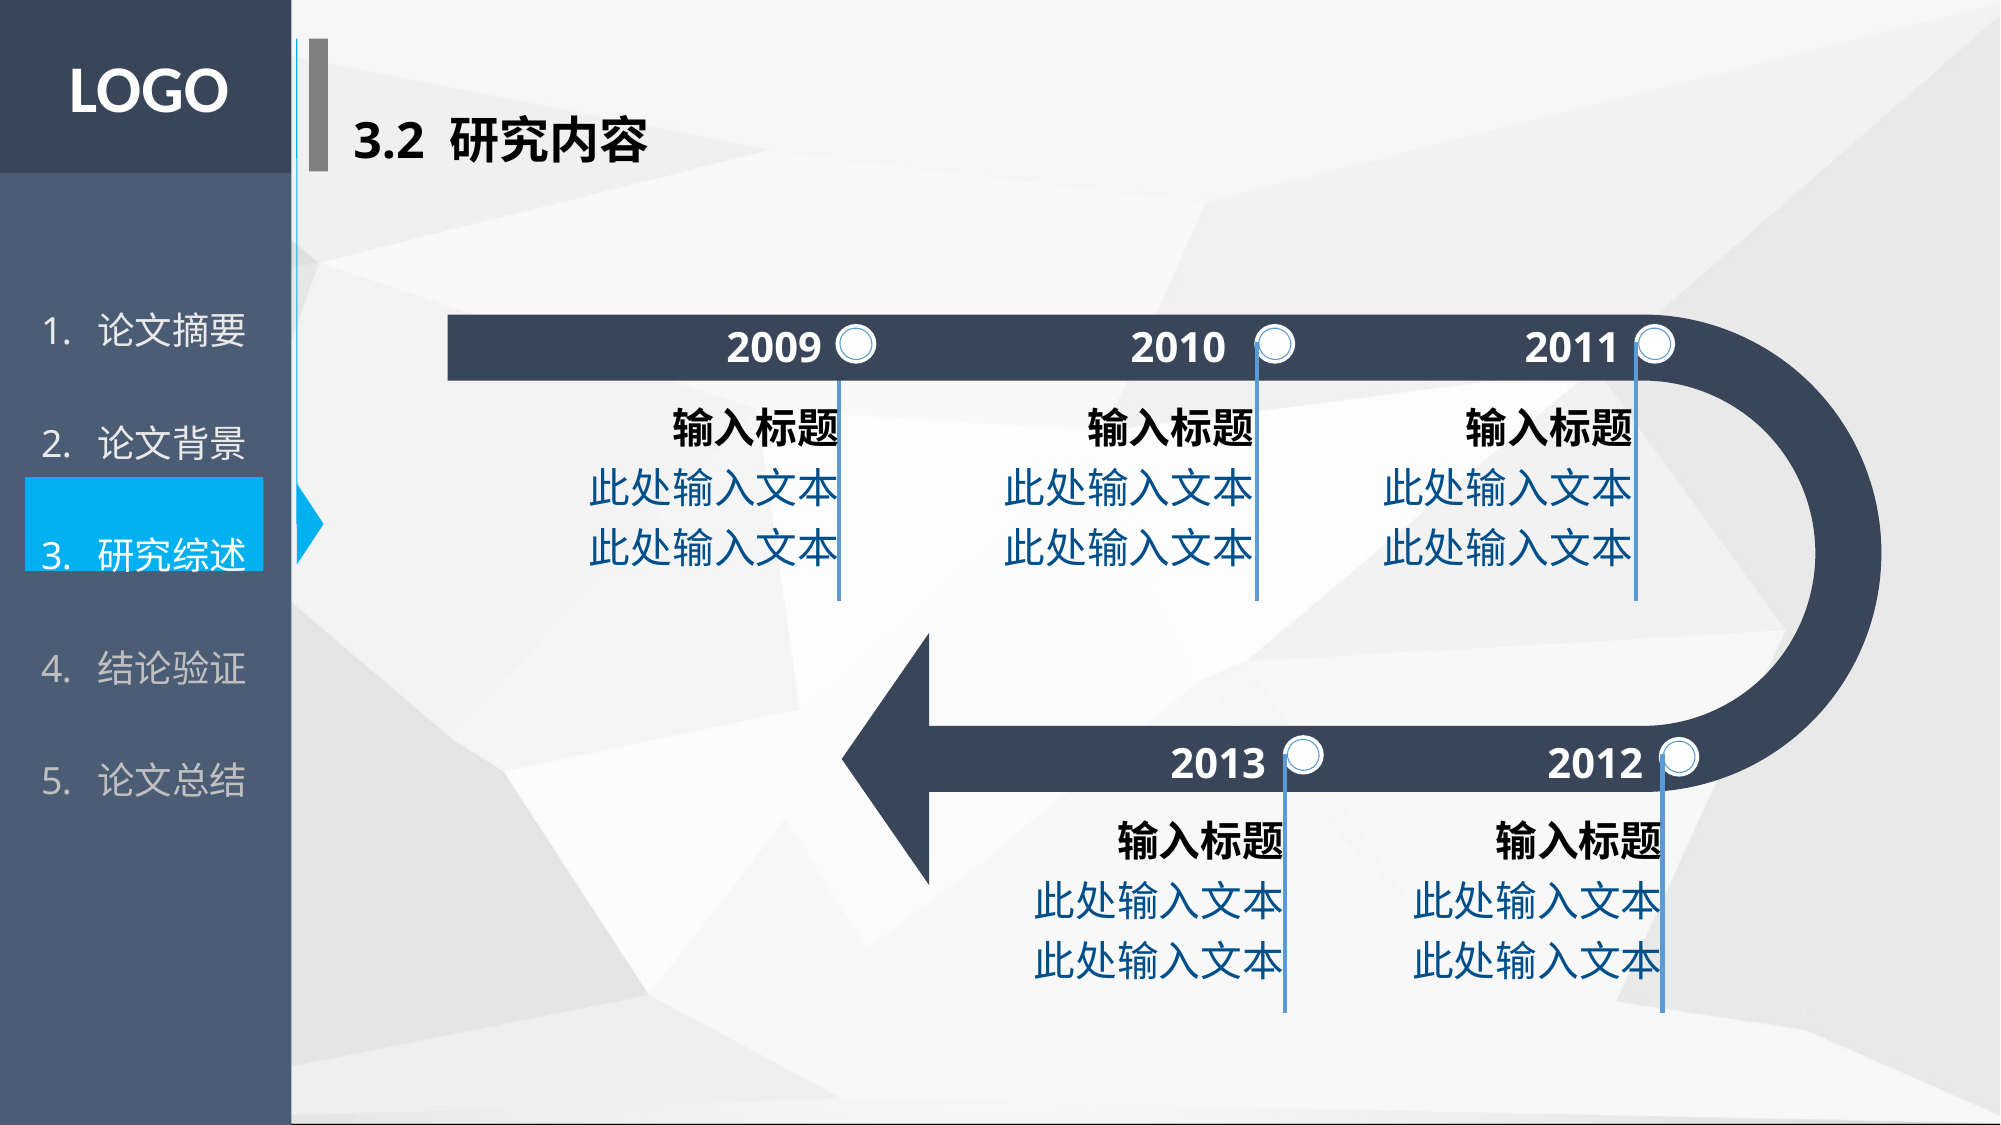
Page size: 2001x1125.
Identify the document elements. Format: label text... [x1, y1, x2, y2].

text_box 论文摘要 论文背景 研究综述 结论验证 论文总结 [26, 232, 263, 477]
picture [292, 0, 2001, 1125]
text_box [24, 477, 324, 572]
text_box 3.2 研究内容 [338, 101, 665, 177]
text_box LOGO [54, 38, 245, 134]
text_box [308, 38, 329, 172]
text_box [1313, 342, 1648, 602]
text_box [447, 313, 1882, 886]
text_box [1342, 753, 1678, 1013]
text_box 论文摘要 论文背景 研究综述 结论验证 论文总结 [26, 572, 263, 810]
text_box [964, 753, 1299, 1013]
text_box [934, 342, 1269, 602]
